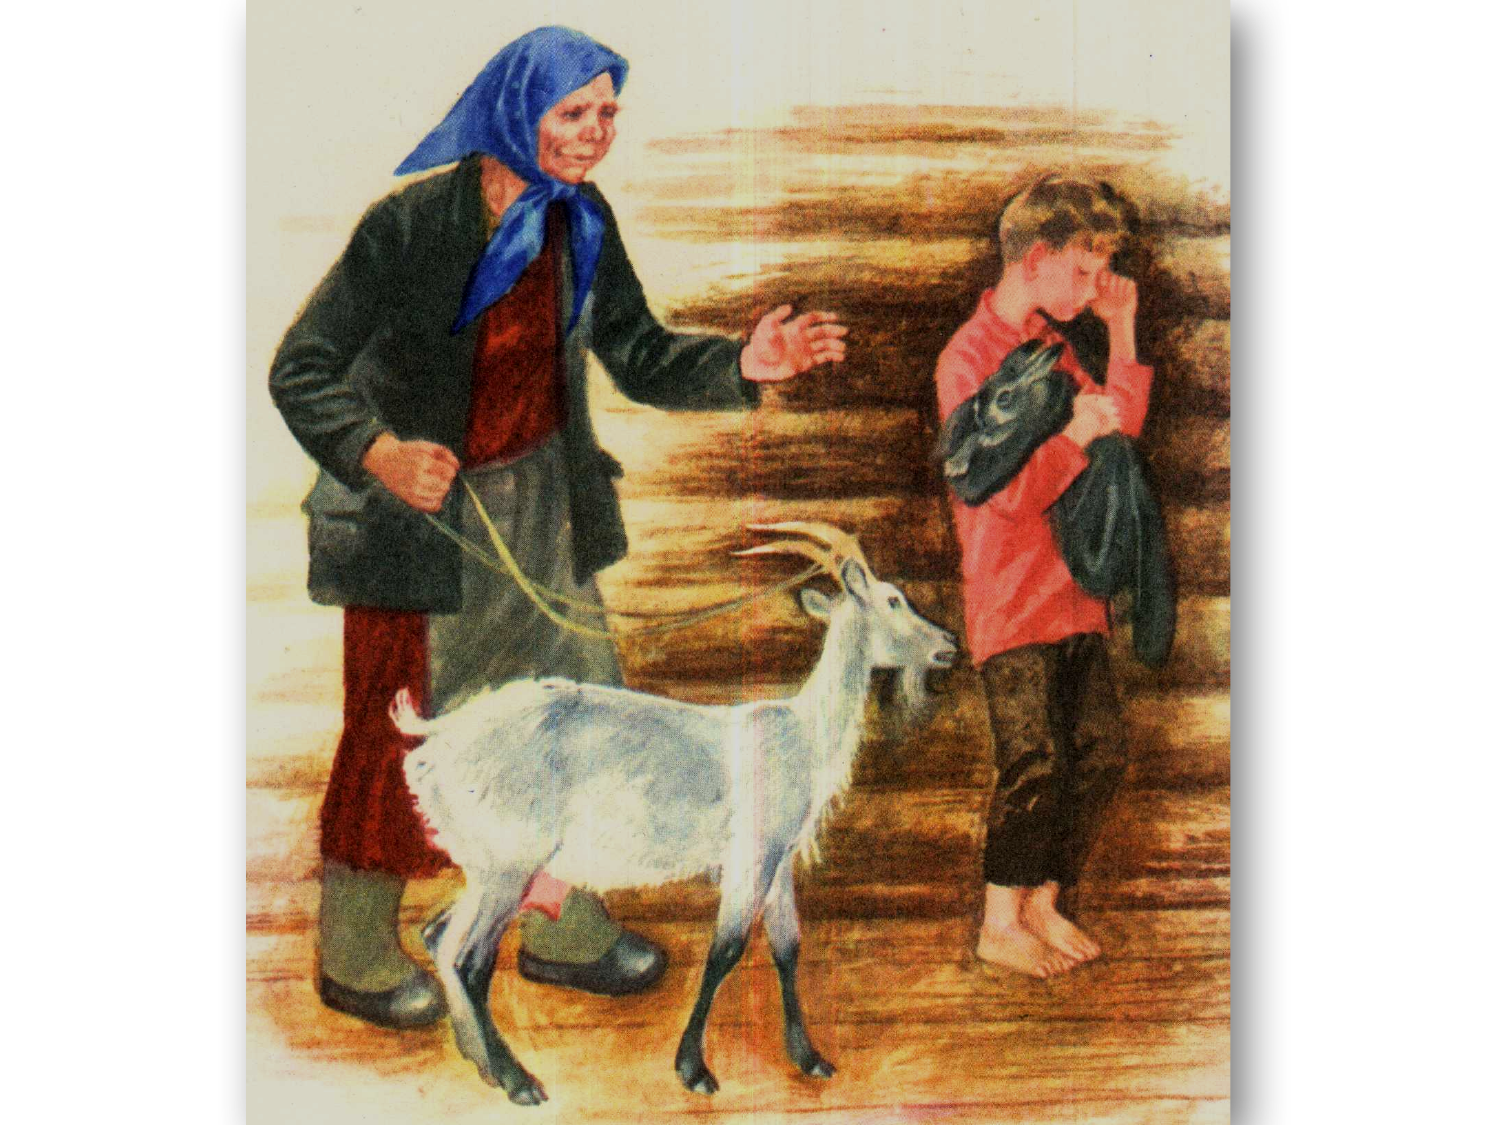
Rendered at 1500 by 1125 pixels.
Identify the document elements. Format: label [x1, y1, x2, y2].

picture [245, 0, 1231, 1125]
